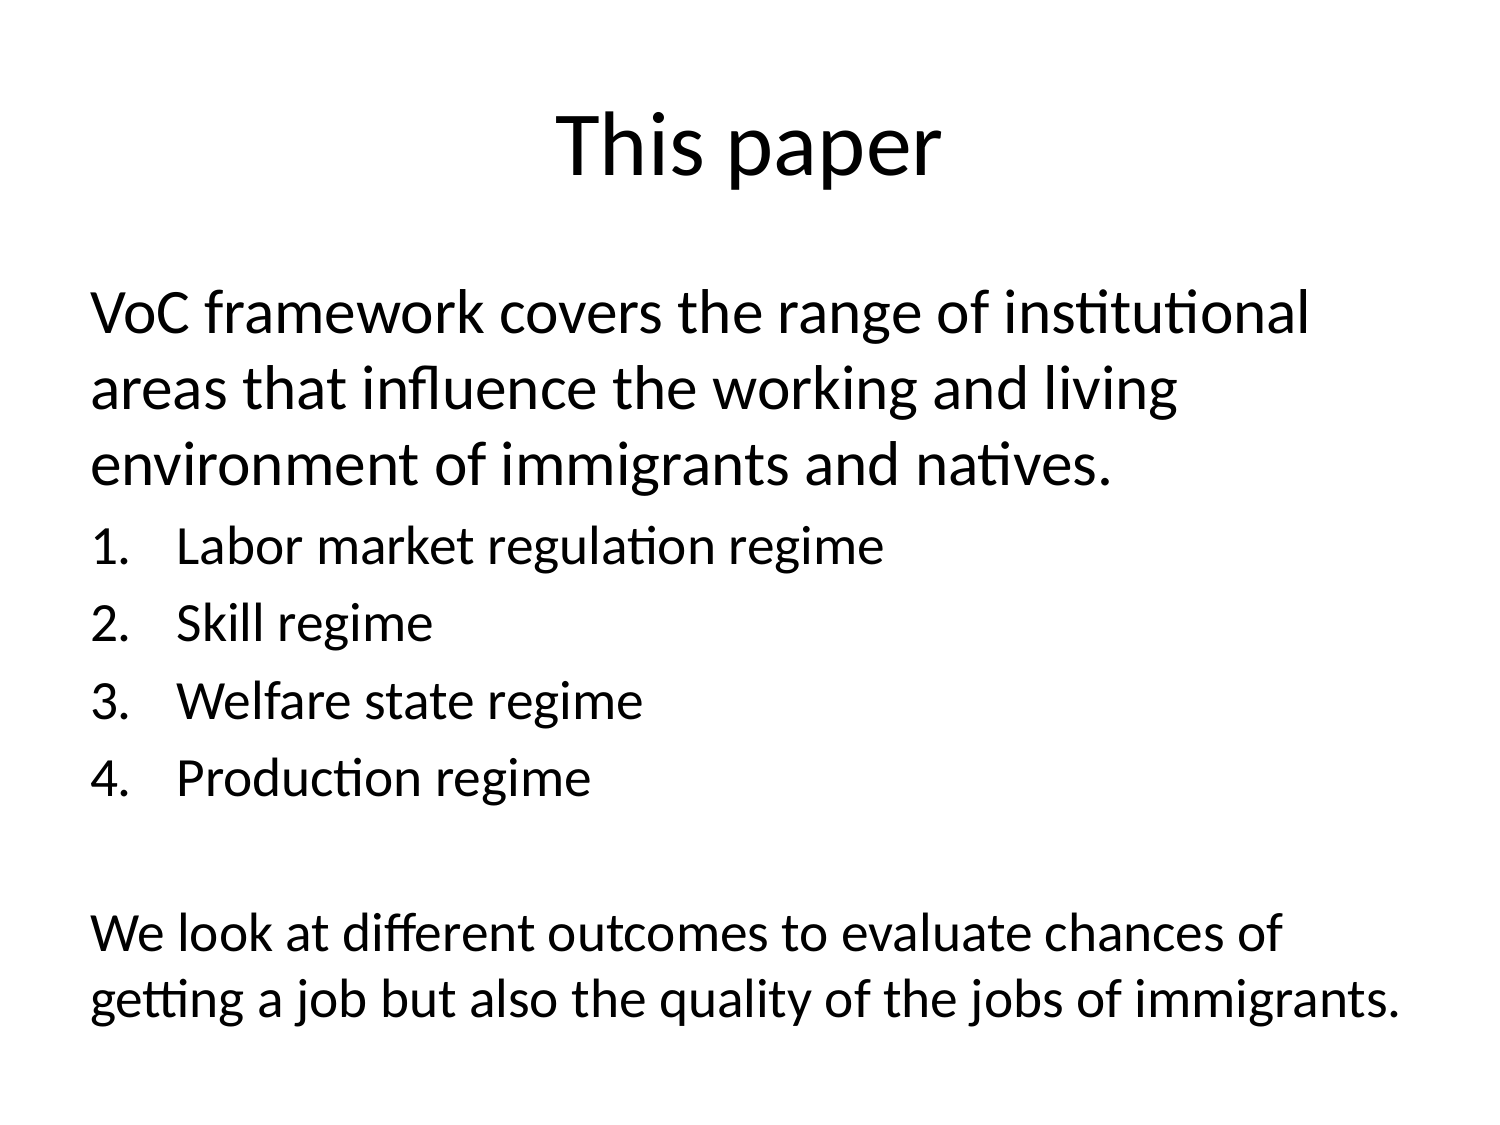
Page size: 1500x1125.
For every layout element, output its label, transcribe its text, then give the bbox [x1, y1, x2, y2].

title This paper [75, 45, 1425, 233]
list VoC framework covers the range of institutional areas that influence the working and living environment of immigrants and natives. Labor market regulation regime Skill regime Welfare state regime Production regime We look at different outcomes to evaluate chances of getting a job but also the quality of the jobs of immigrants. [75, 262, 1425, 1071]
